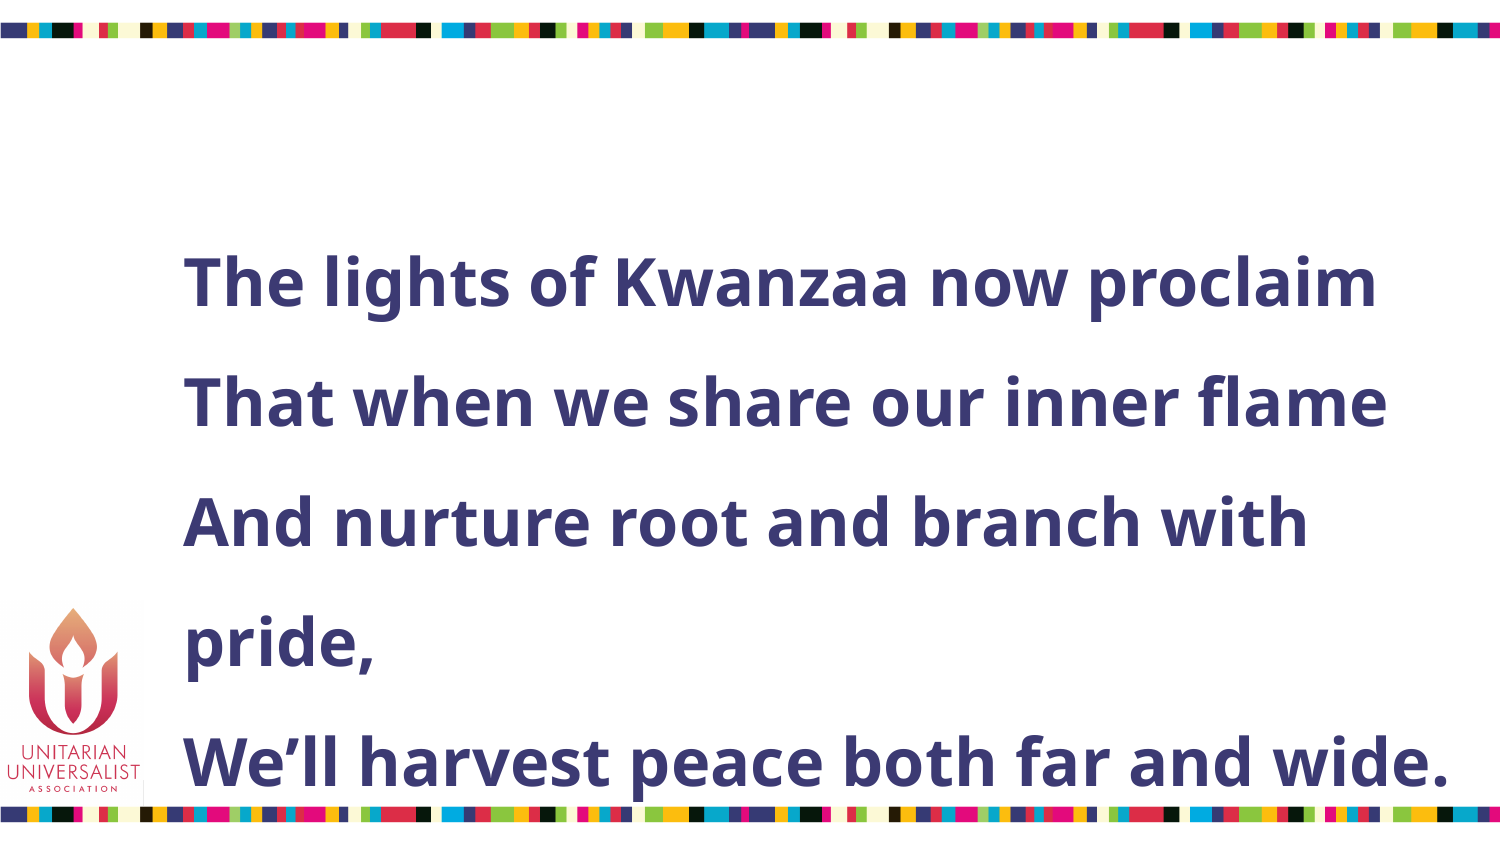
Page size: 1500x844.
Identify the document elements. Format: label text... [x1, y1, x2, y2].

text_box The lights of Kwanzaa now proclaim That when we share our inner flame And nurture root and branch with pride, We’ll harvest peace both far and wide. [168, 184, 1494, 805]
picture [0, 600, 1500, 824]
picture [0, 22, 1500, 40]
